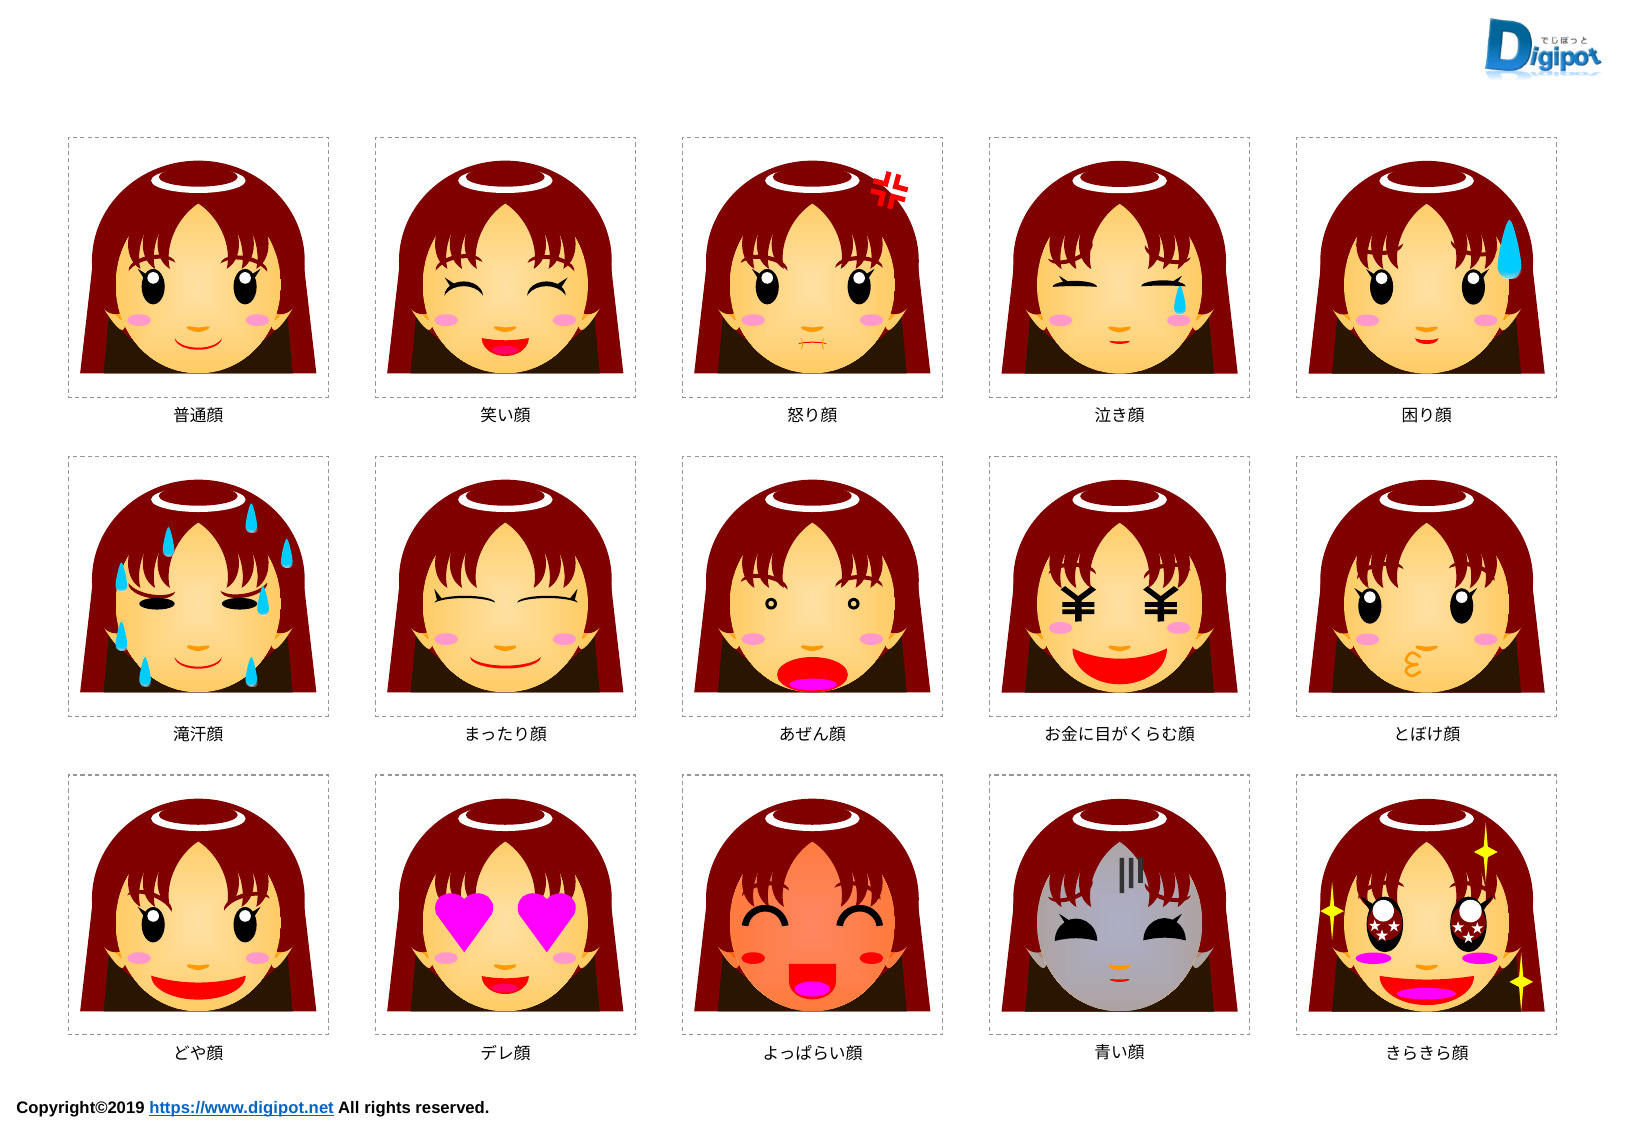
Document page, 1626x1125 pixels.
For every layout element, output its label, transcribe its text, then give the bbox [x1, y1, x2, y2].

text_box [1308, 798, 1545, 1012]
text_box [1001, 479, 1238, 693]
text_box どや顔 [68, 1035, 329, 1063]
text_box 困り顔 [1296, 397, 1557, 425]
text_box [694, 798, 931, 1012]
text_box あぜん顔 [682, 716, 943, 744]
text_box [80, 160, 317, 374]
picture [1485, 18, 1602, 82]
text_box よっぱらい顔 [682, 1035, 943, 1063]
text_box まったり顔 [375, 716, 636, 744]
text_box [694, 160, 931, 374]
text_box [1308, 479, 1545, 693]
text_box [387, 798, 624, 1012]
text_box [80, 479, 317, 693]
text_box デレ顔 [375, 1035, 636, 1063]
text_box きらきら顔 [1296, 1035, 1557, 1063]
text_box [387, 160, 624, 374]
text_box 青い顔 [989, 1034, 1250, 1063]
text_box 普通顔 [68, 397, 329, 425]
text_box 滝汗顔 [68, 716, 329, 744]
text_box とぼけ顔 [1296, 716, 1557, 744]
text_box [1001, 160, 1238, 374]
text_box 泣き顔 [989, 397, 1250, 425]
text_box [387, 479, 624, 693]
text_box 怒り顔 [682, 397, 943, 425]
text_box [80, 798, 317, 1012]
text_box お金に目がくらむ顔 [989, 716, 1250, 744]
text_box 笑い顔 [375, 397, 636, 425]
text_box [1001, 798, 1238, 1012]
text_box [1308, 160, 1545, 374]
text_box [694, 479, 931, 693]
